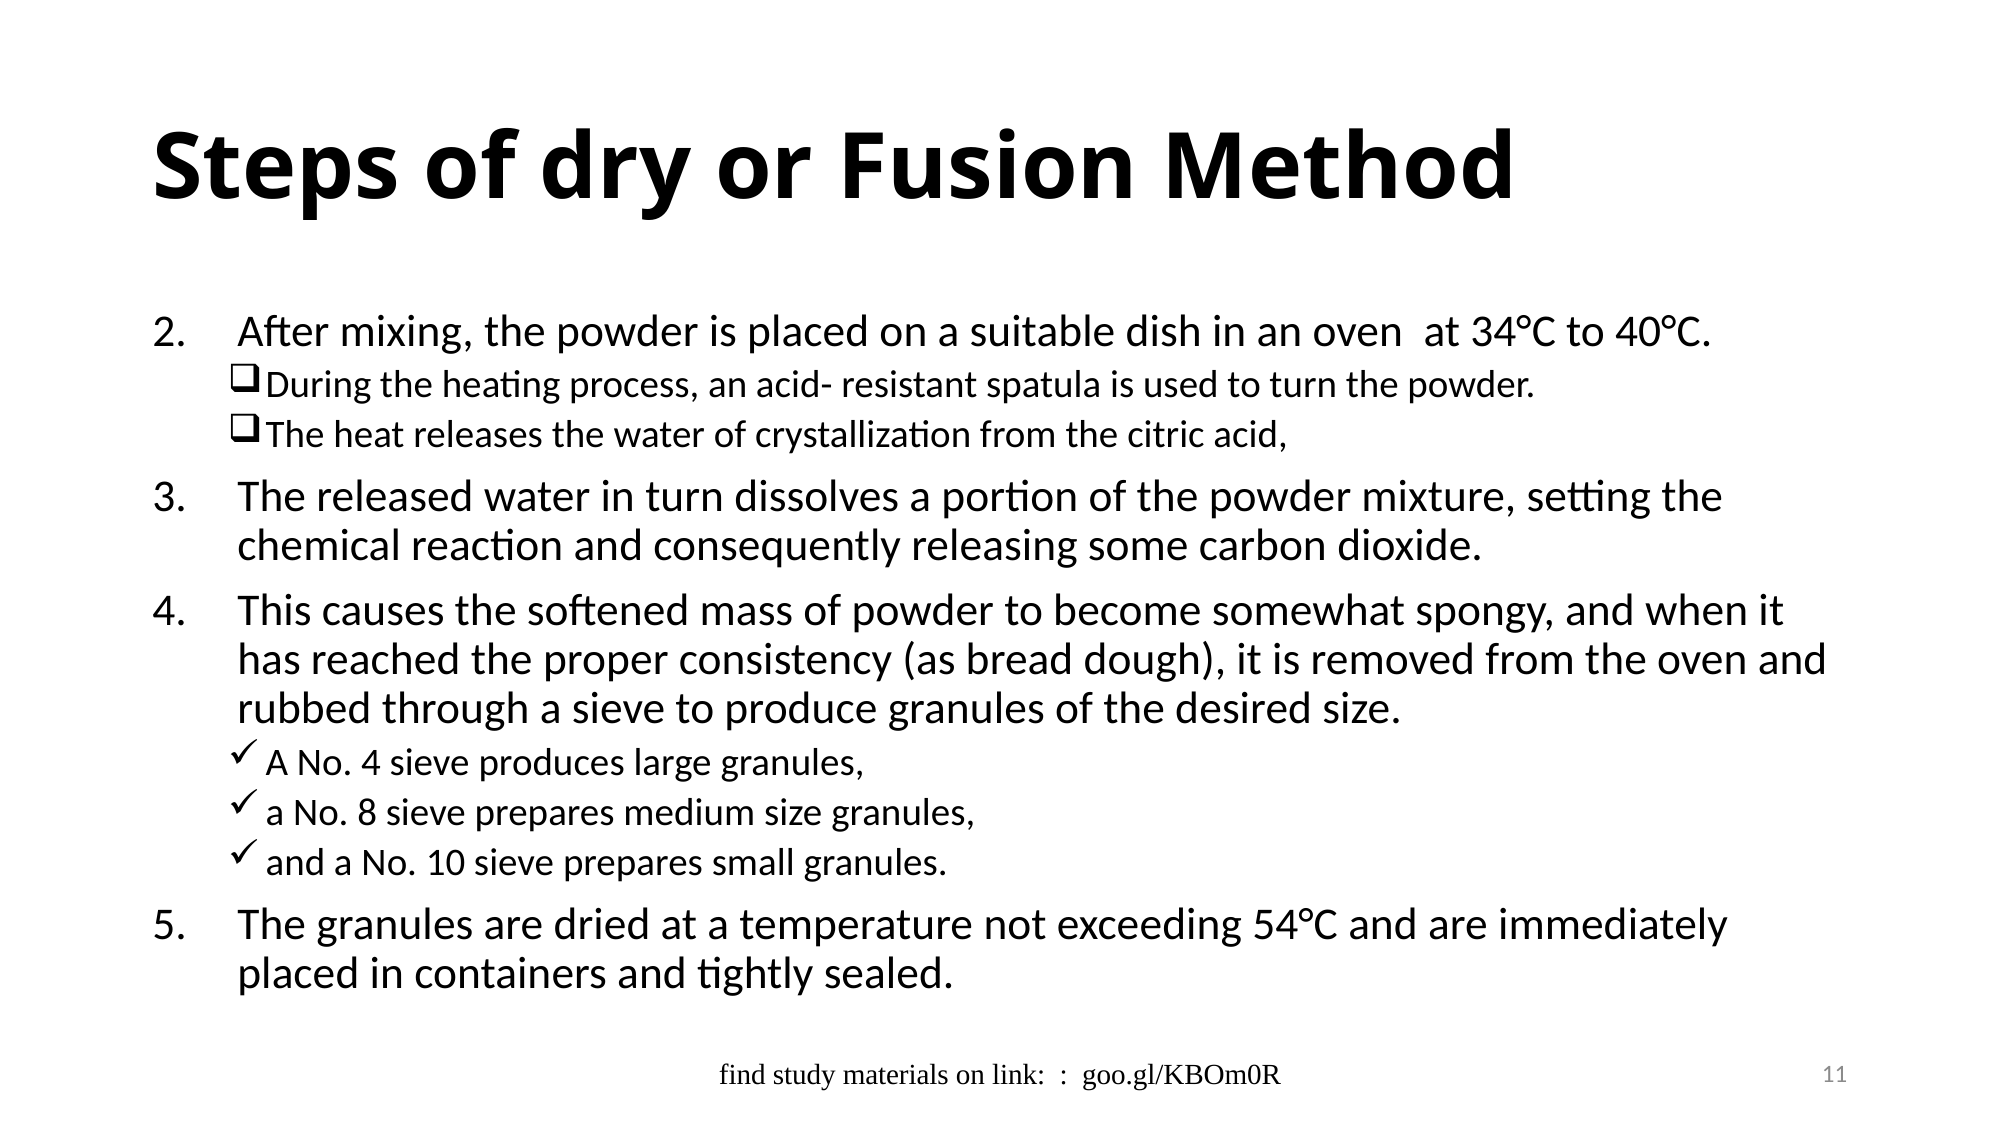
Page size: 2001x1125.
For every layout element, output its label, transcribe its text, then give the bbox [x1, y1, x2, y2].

footer find study materials on link: : goo.gl/KBOm0R [662, 1042, 1338, 1103]
slide_number 11 [1412, 1042, 1863, 1103]
title Steps of dry or Fusion Method [137, 59, 1863, 278]
list After mixing, the powder is placed on a suitable dish in an oven at 34°C to 40°C. During the heating process, an acid- resistant spatula is used to turn the powder. The heat releases the water of crystallization from the citric acid, The released water in turn dissolves a portion of the powder mixture, setting the chemical reaction and consequently releasing some carbon dioxide. This causes the softened mass of powder to become somewhat spongy, and when it has reached the proper consistency (as bread dough), it is removed from the oven and rubbed through a sieve to produce granules of the desired size. A No. 4 sieve produces large granules, a No. 8 sieve prepares medium size granules, and a No. 10 sieve prepares small granules. The granules are dried at a temperature not exceeding 54°C and are immediately placed in containers and tightly sealed. [137, 299, 1863, 1014]
